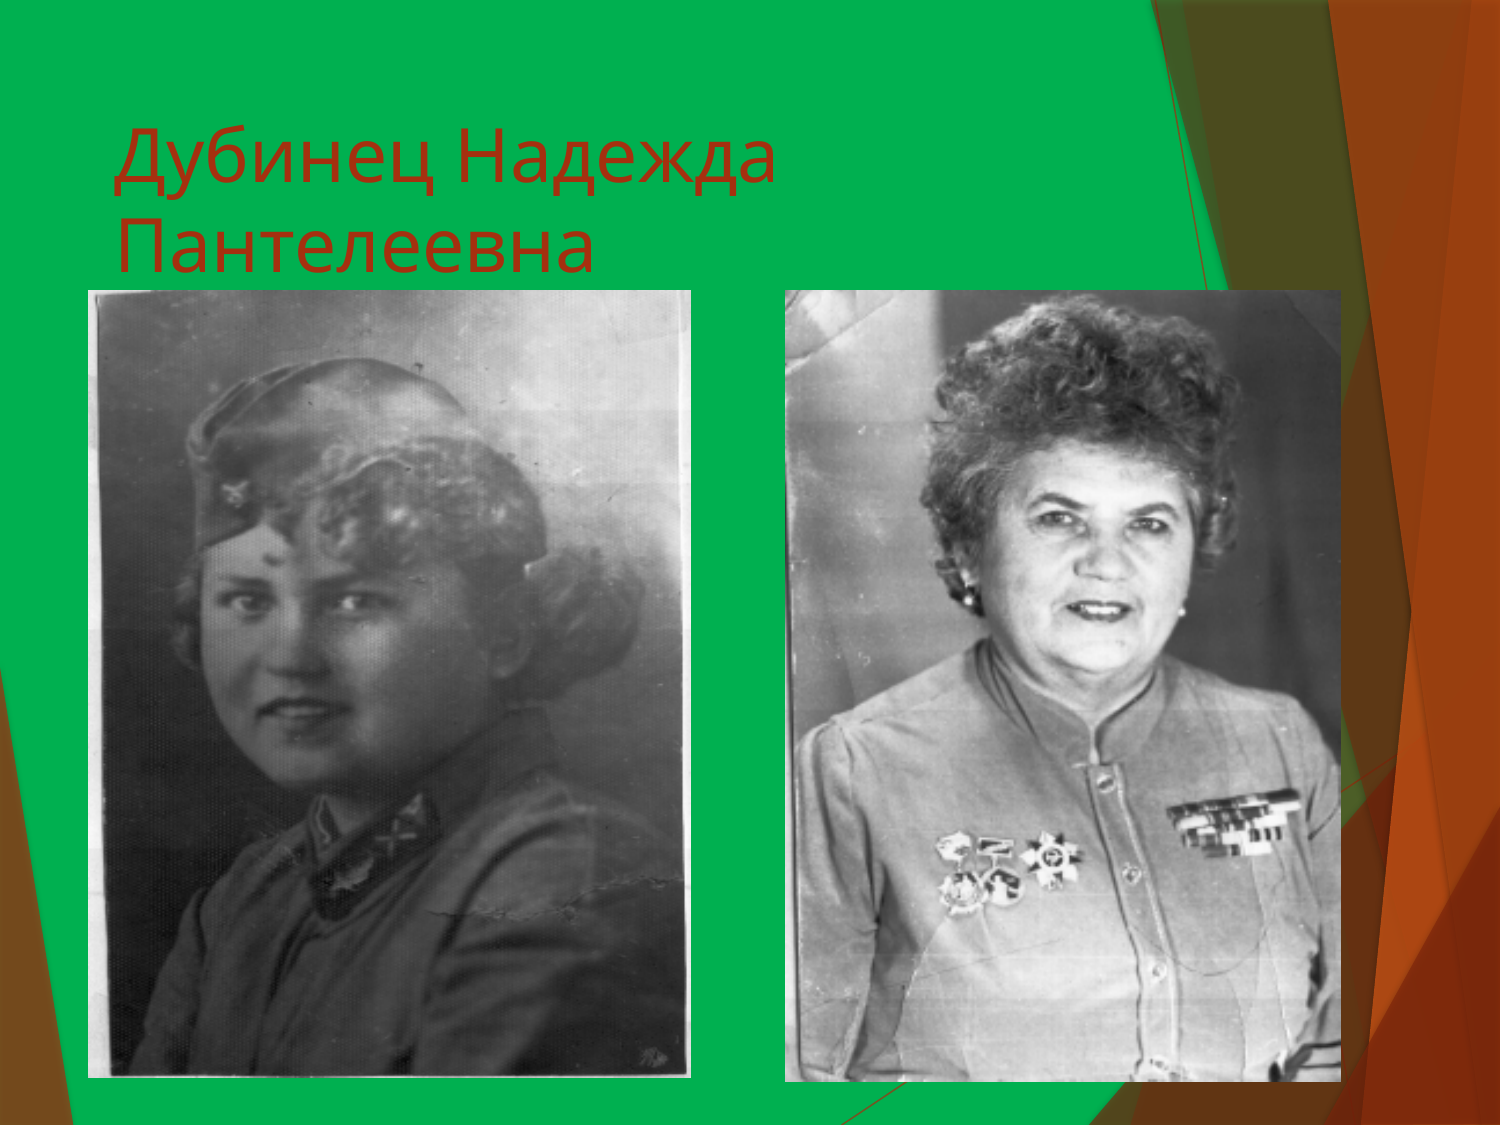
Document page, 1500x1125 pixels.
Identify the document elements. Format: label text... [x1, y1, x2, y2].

picture [87, 290, 692, 1078]
title Дубинец Надежда Пантелеевна [99, 99, 1142, 317]
picture [784, 290, 1342, 1083]
